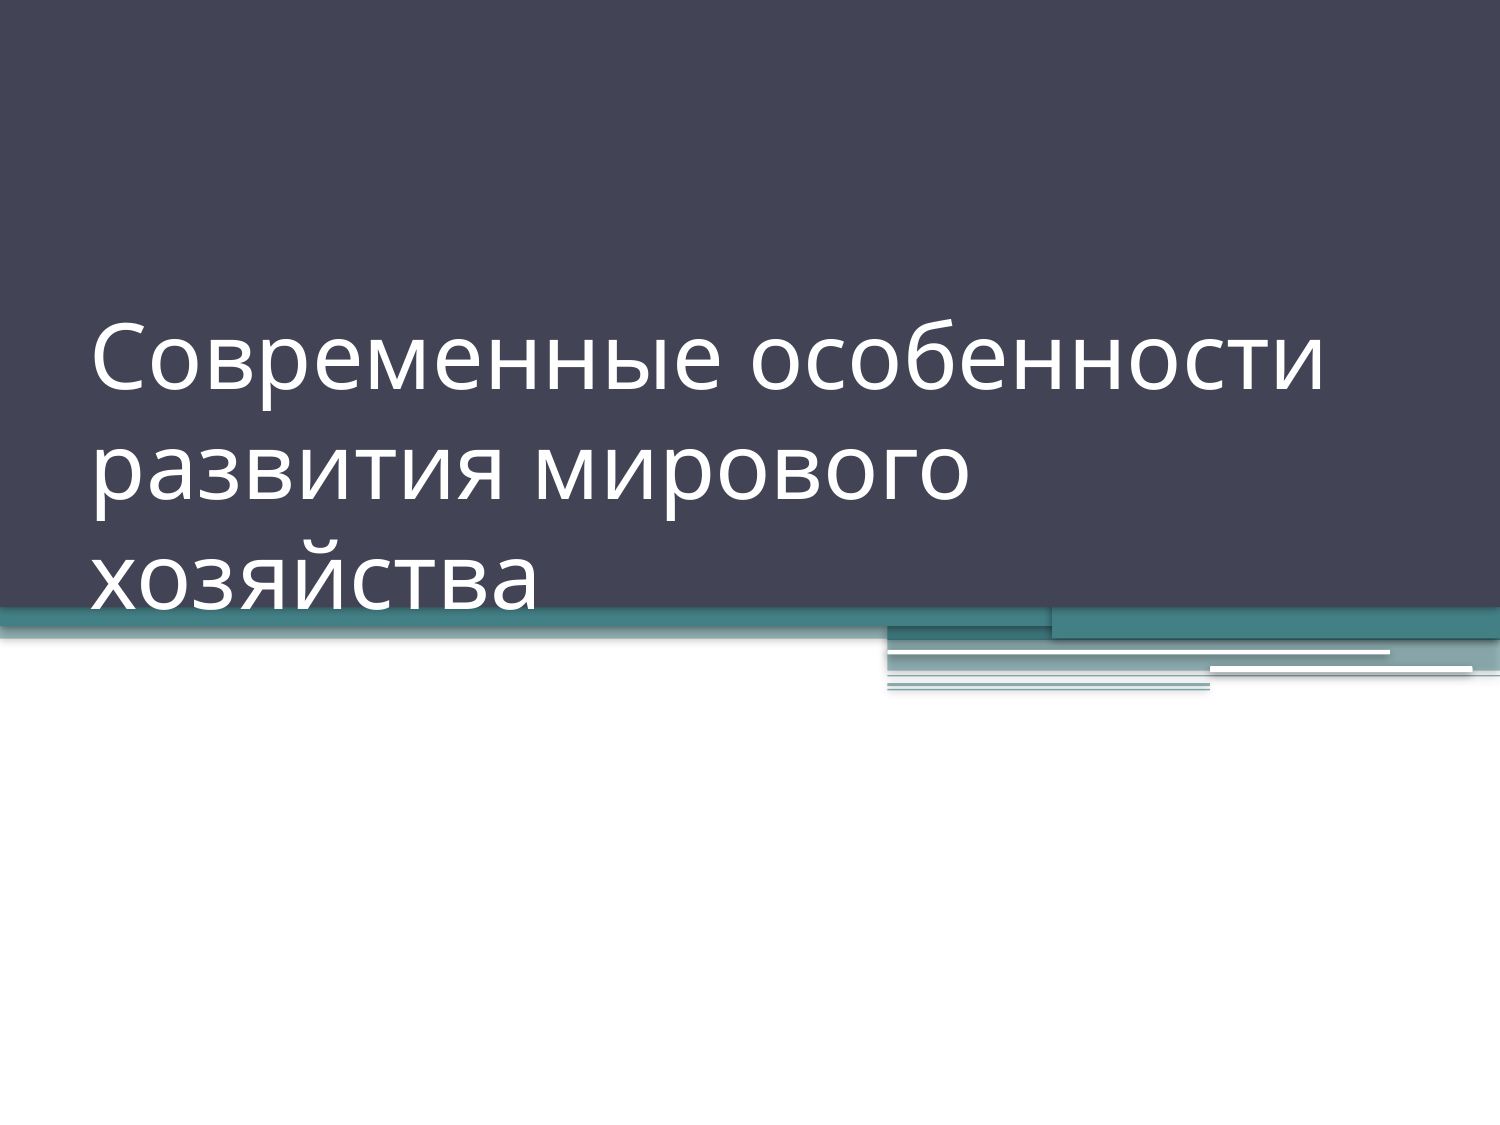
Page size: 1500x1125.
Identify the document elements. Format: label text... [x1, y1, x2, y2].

title Современные особенности развития мирового хозяйства [75, 394, 1463, 636]
